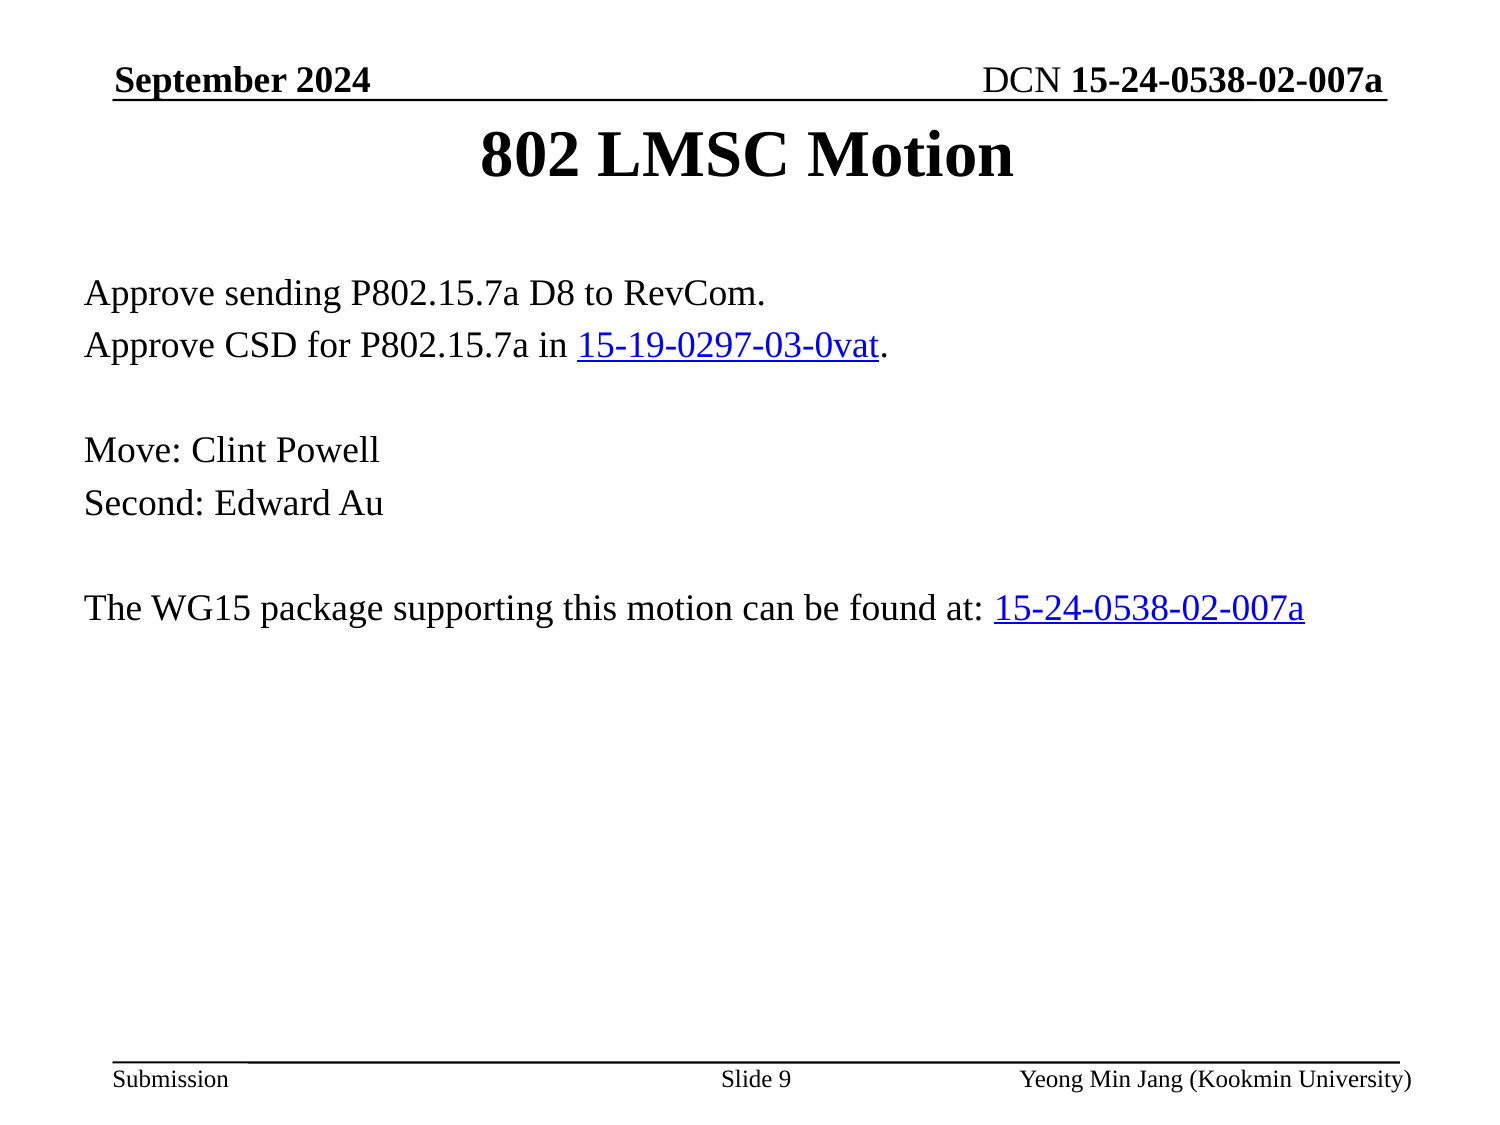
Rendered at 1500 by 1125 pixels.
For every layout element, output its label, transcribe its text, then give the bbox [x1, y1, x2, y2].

footer Yeong Min Jang (Kookmin University) [1014, 1061, 1413, 1093]
text_box Approve sending P802.15.7a D8 to RevCom. Approve CSD for P802.15.7a in 15-19-0297-03-0vat. Move: Clint Powell Second: Edward Au The WG15 package supporting this motion can be found at: 15-24-0538-02-007a [68, 260, 1444, 1028]
slide_number Slide 9 [712, 1061, 800, 1093]
title 802 LMSC Motion [110, 74, 1386, 226]
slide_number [114, 54, 374, 101]
